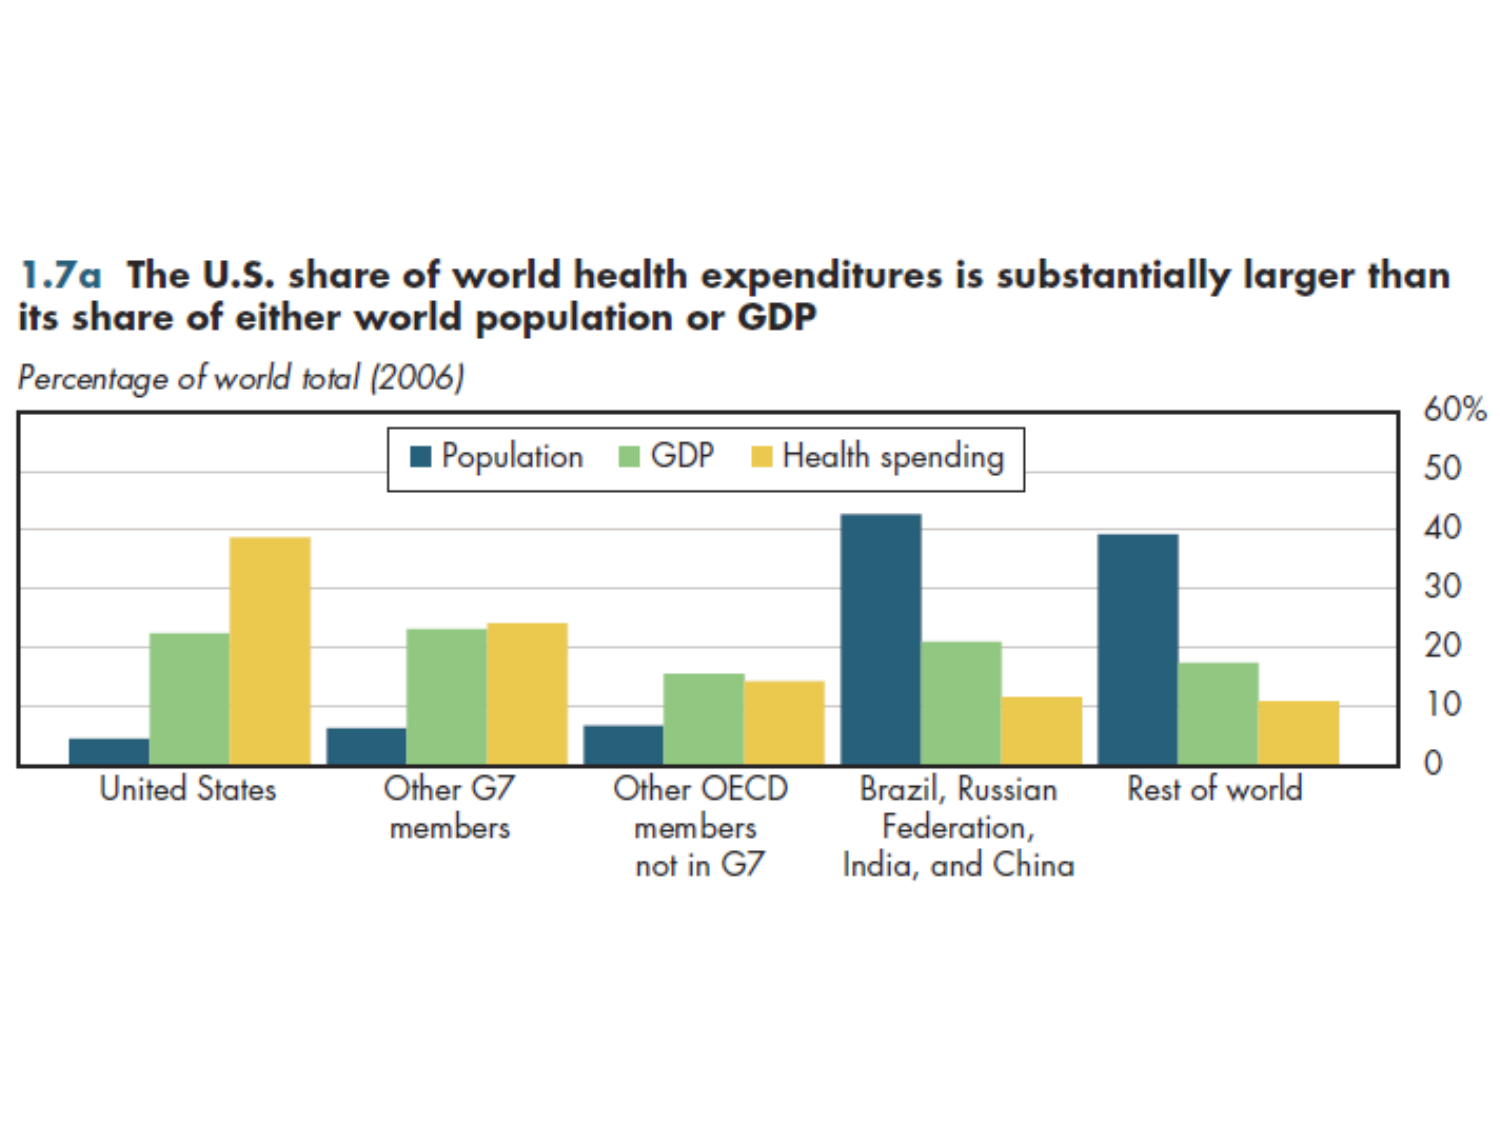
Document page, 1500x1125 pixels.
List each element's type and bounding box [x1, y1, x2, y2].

picture [0, 239, 1500, 885]
